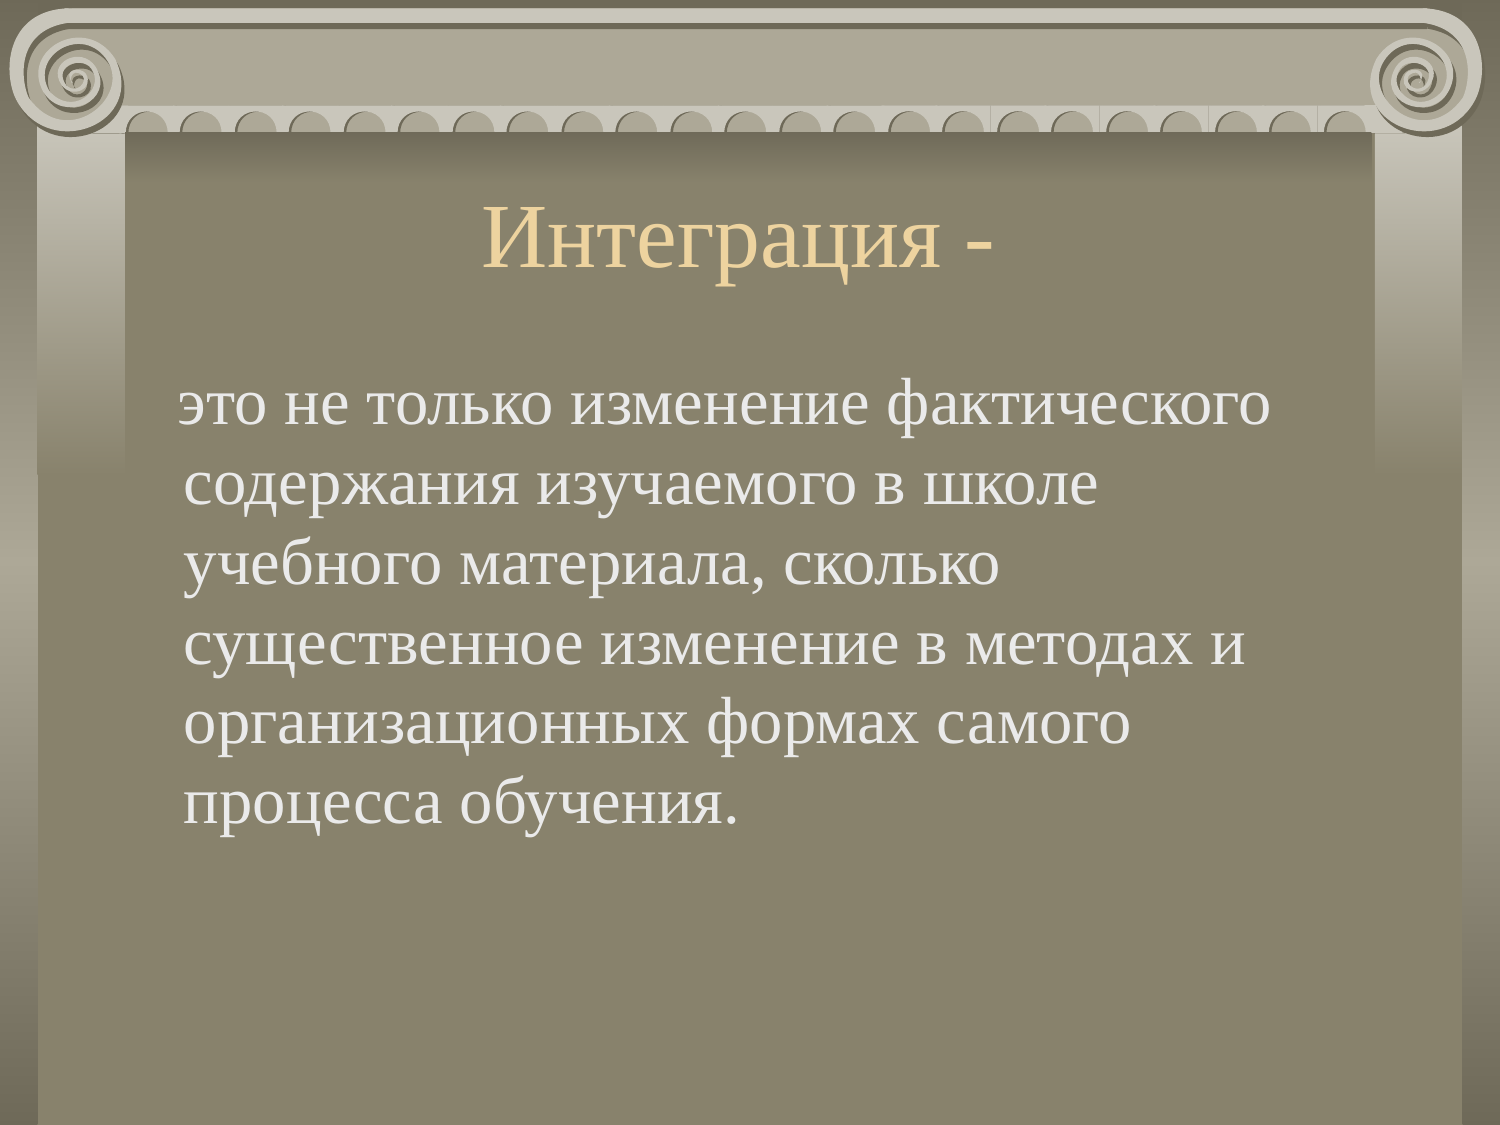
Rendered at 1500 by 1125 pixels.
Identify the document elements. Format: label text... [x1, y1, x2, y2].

title Интеграция - [112, 137, 1388, 326]
list это не только изменение фактического содержания изучаемого в школе учебного материала, сколько существенное изменение в методах и организационных формах самого процесса обучения. [112, 349, 1388, 1026]
